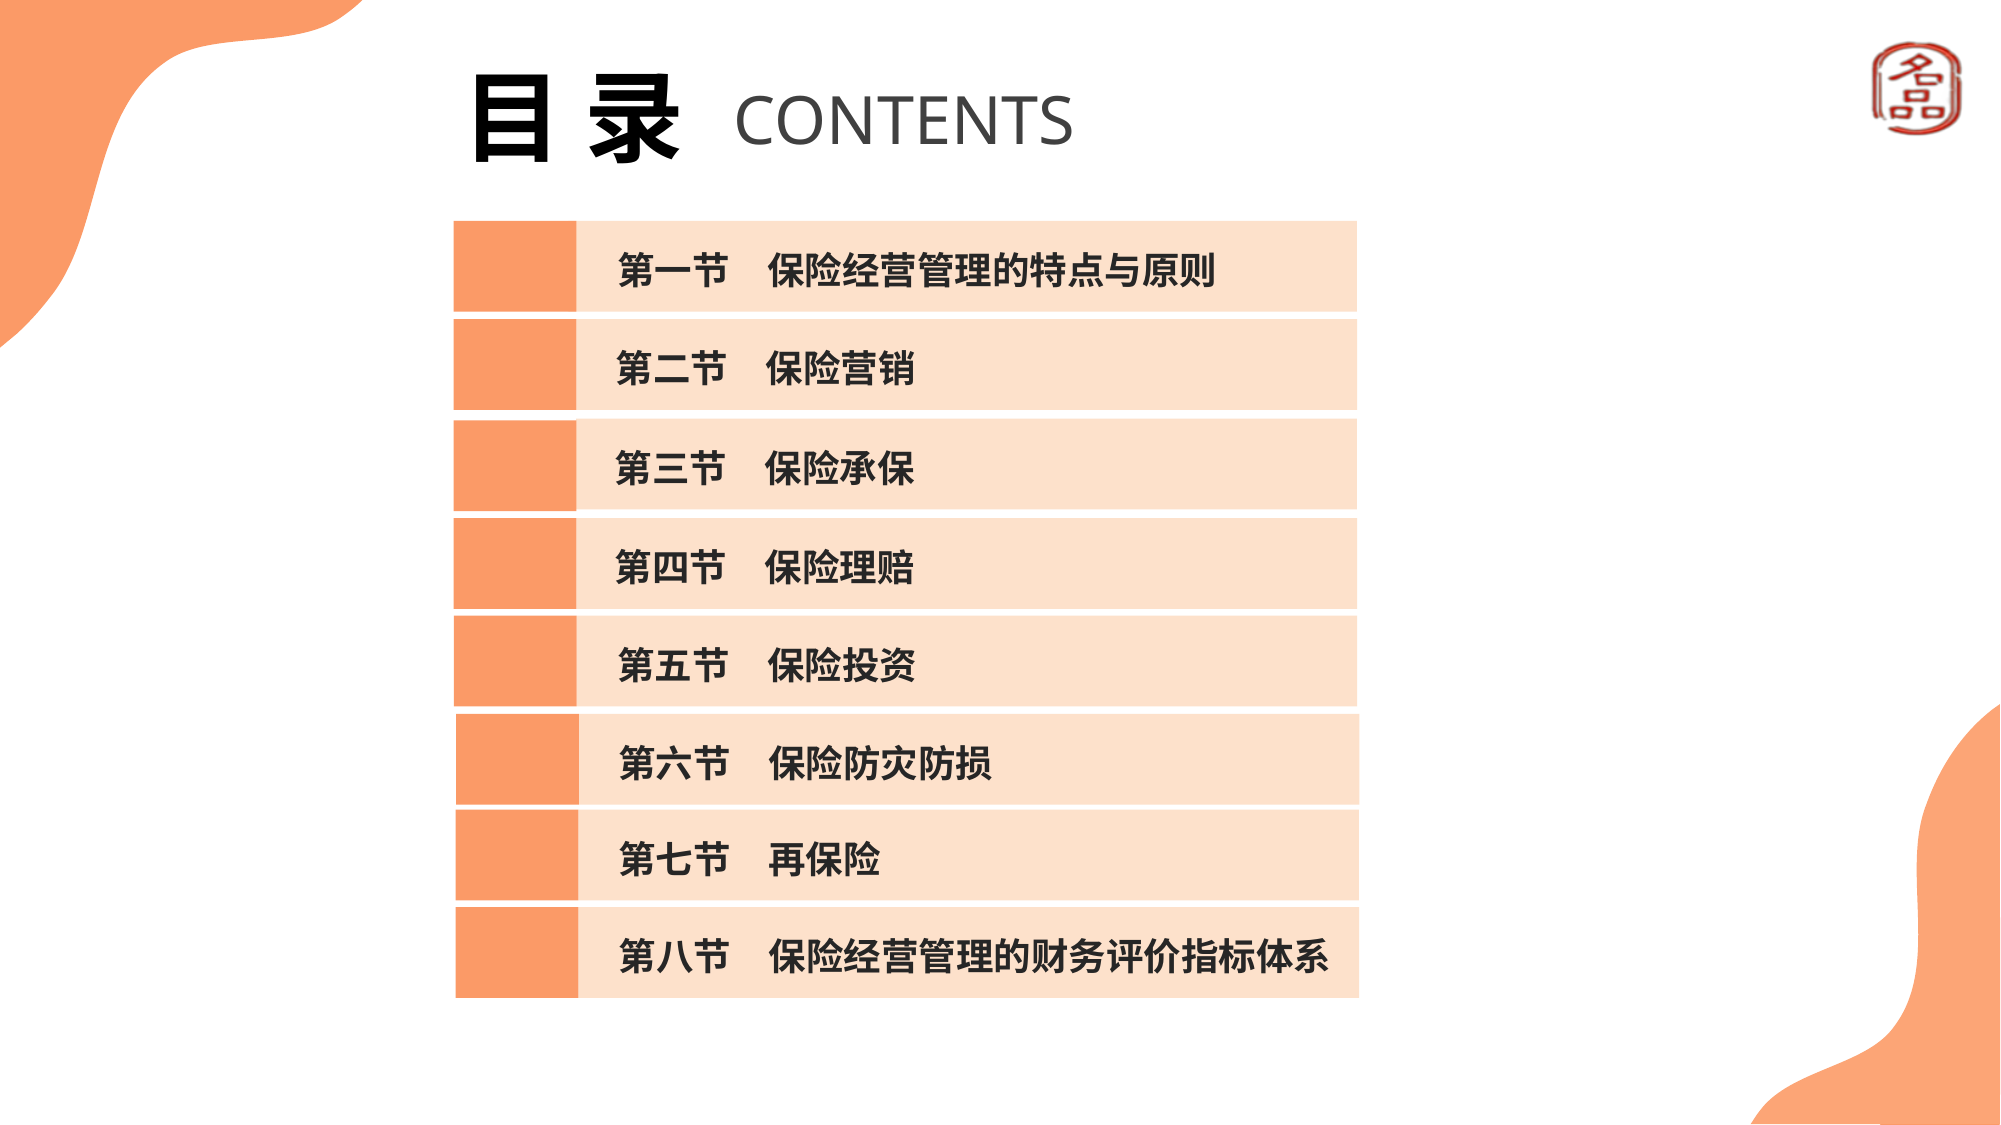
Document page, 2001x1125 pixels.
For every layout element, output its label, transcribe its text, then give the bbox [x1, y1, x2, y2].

text_box [0, 0, 363, 348]
text_box [1750, 704, 2000, 1125]
text_box CONTENTS [677, 86, 1133, 149]
text_box 目 录 [447, 46, 799, 182]
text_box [453, 220, 1401, 999]
picture [1861, 10, 1990, 147]
